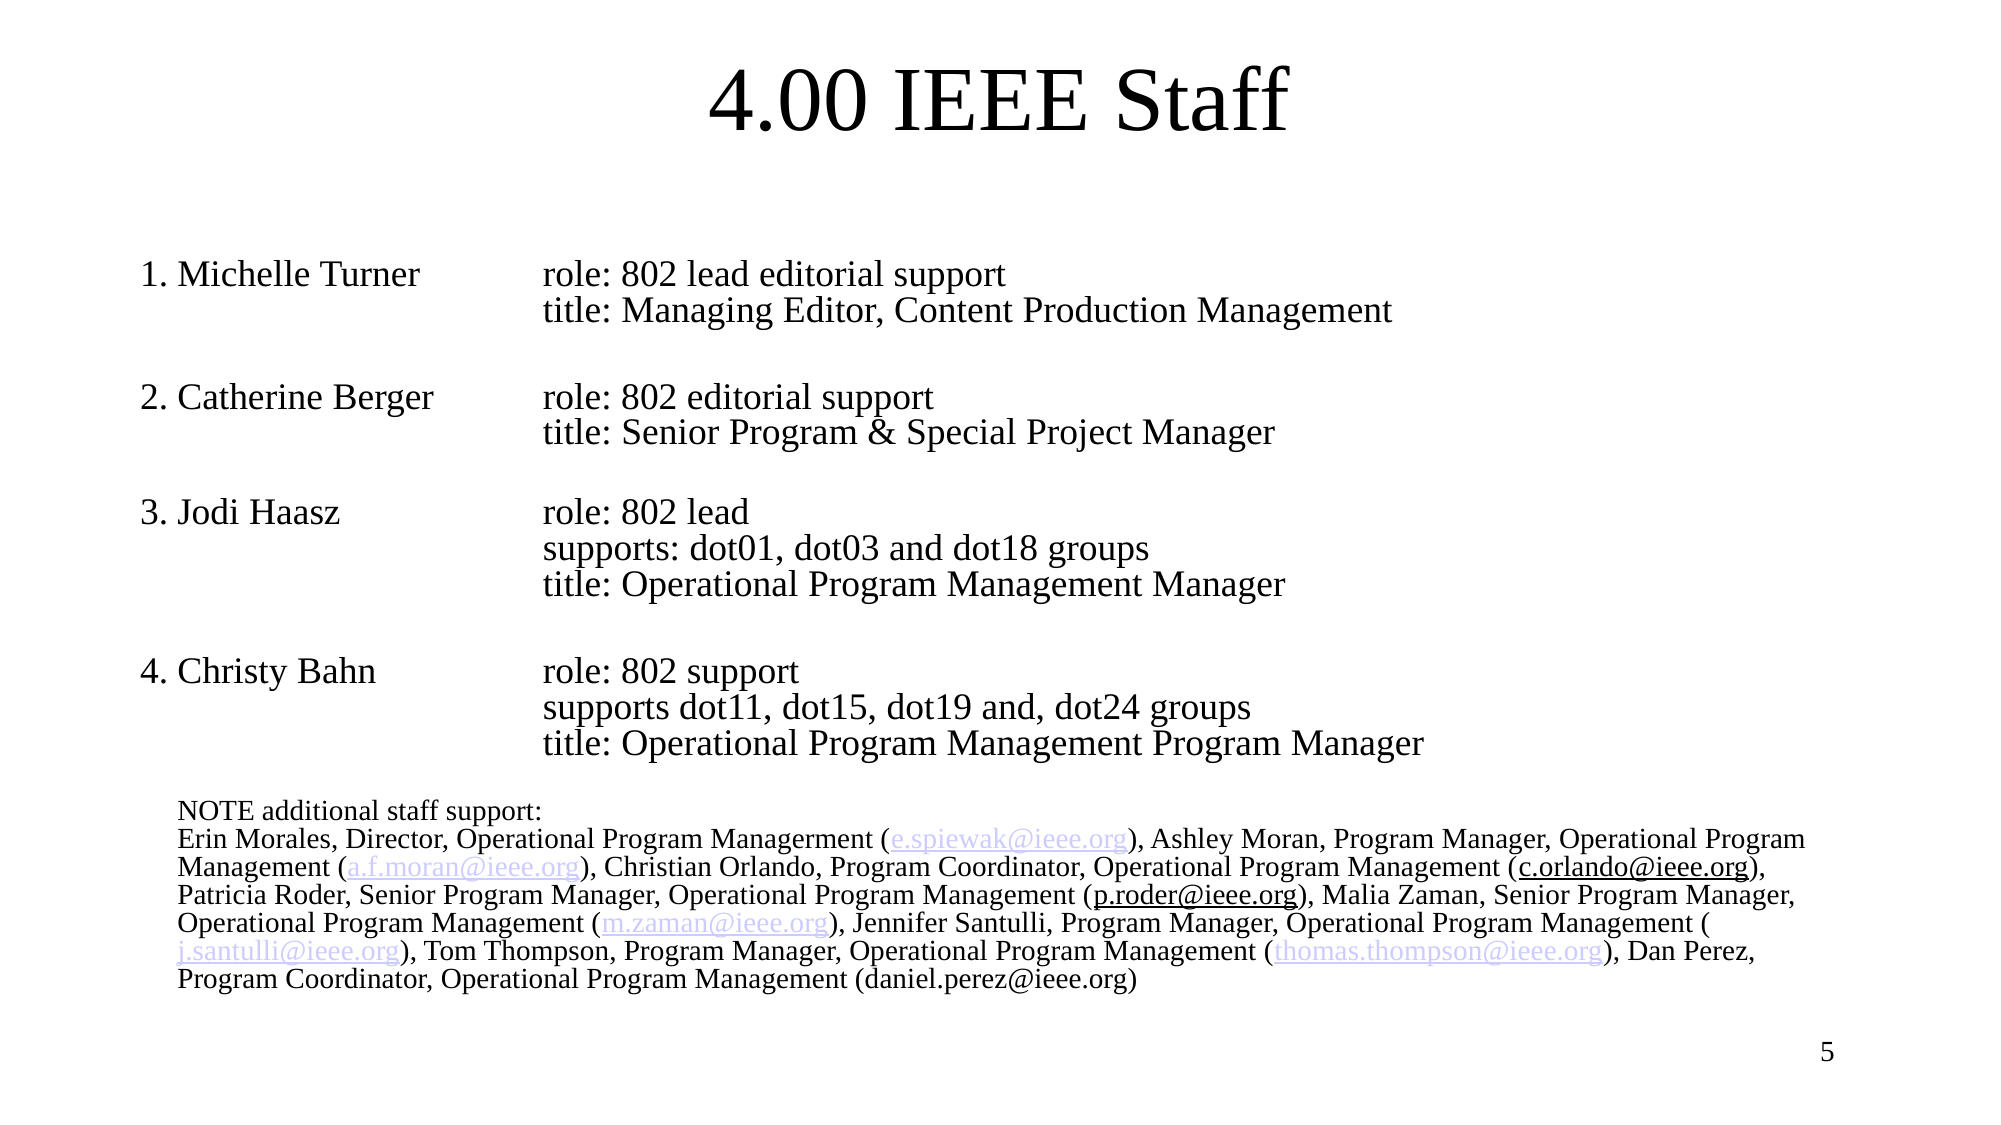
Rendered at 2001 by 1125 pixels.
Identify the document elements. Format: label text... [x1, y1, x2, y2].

slide_number 5 [1433, 1024, 1851, 1101]
list Michelle Turner role: 802 lead editorial support title: Managing Editor, Content Production Management Catherine Berger role: 802 editorial support title: Senior Program & Special Project Manager Jodi Haasz role: 802 lead supports: dot01, dot03 and dot18 groups title: Operational Program Management Manager Christy Bahn role: 802 support supports dot11, dot15, dot19 and, dot24 groups title: Operational Program Management Program Manager NOTE additional staff support: Erin Morales, Director, Operational Program Managerment (e.spiewak@ieee.org), Ashley Moran, Program Manager, Operational Program Management (a.f.moran@ieee.org), Christian Orlando, Program Coordinator, Operational Program Management (c.orlando@ieee.org), Patricia Roder, Senior Program Manager, Operational Program Management (p.roder@ieee.org), Malia Zaman, Senior Program Manager, Operational Program Management (m.zaman@ieee.org), Jennifer Santulli, Program Manager, Operational Program Management (j.santulli@ieee.org), Tom Thompson, Program Manager, Operational Program Management (thomas.thompson@ieee.org), Dan Perez, Program Coordinator, Operational Program Management (daniel.perez@ieee.org) [124, 249, 1838, 563]
title 4.00 IEEE Staff [362, 0, 1638, 188]
